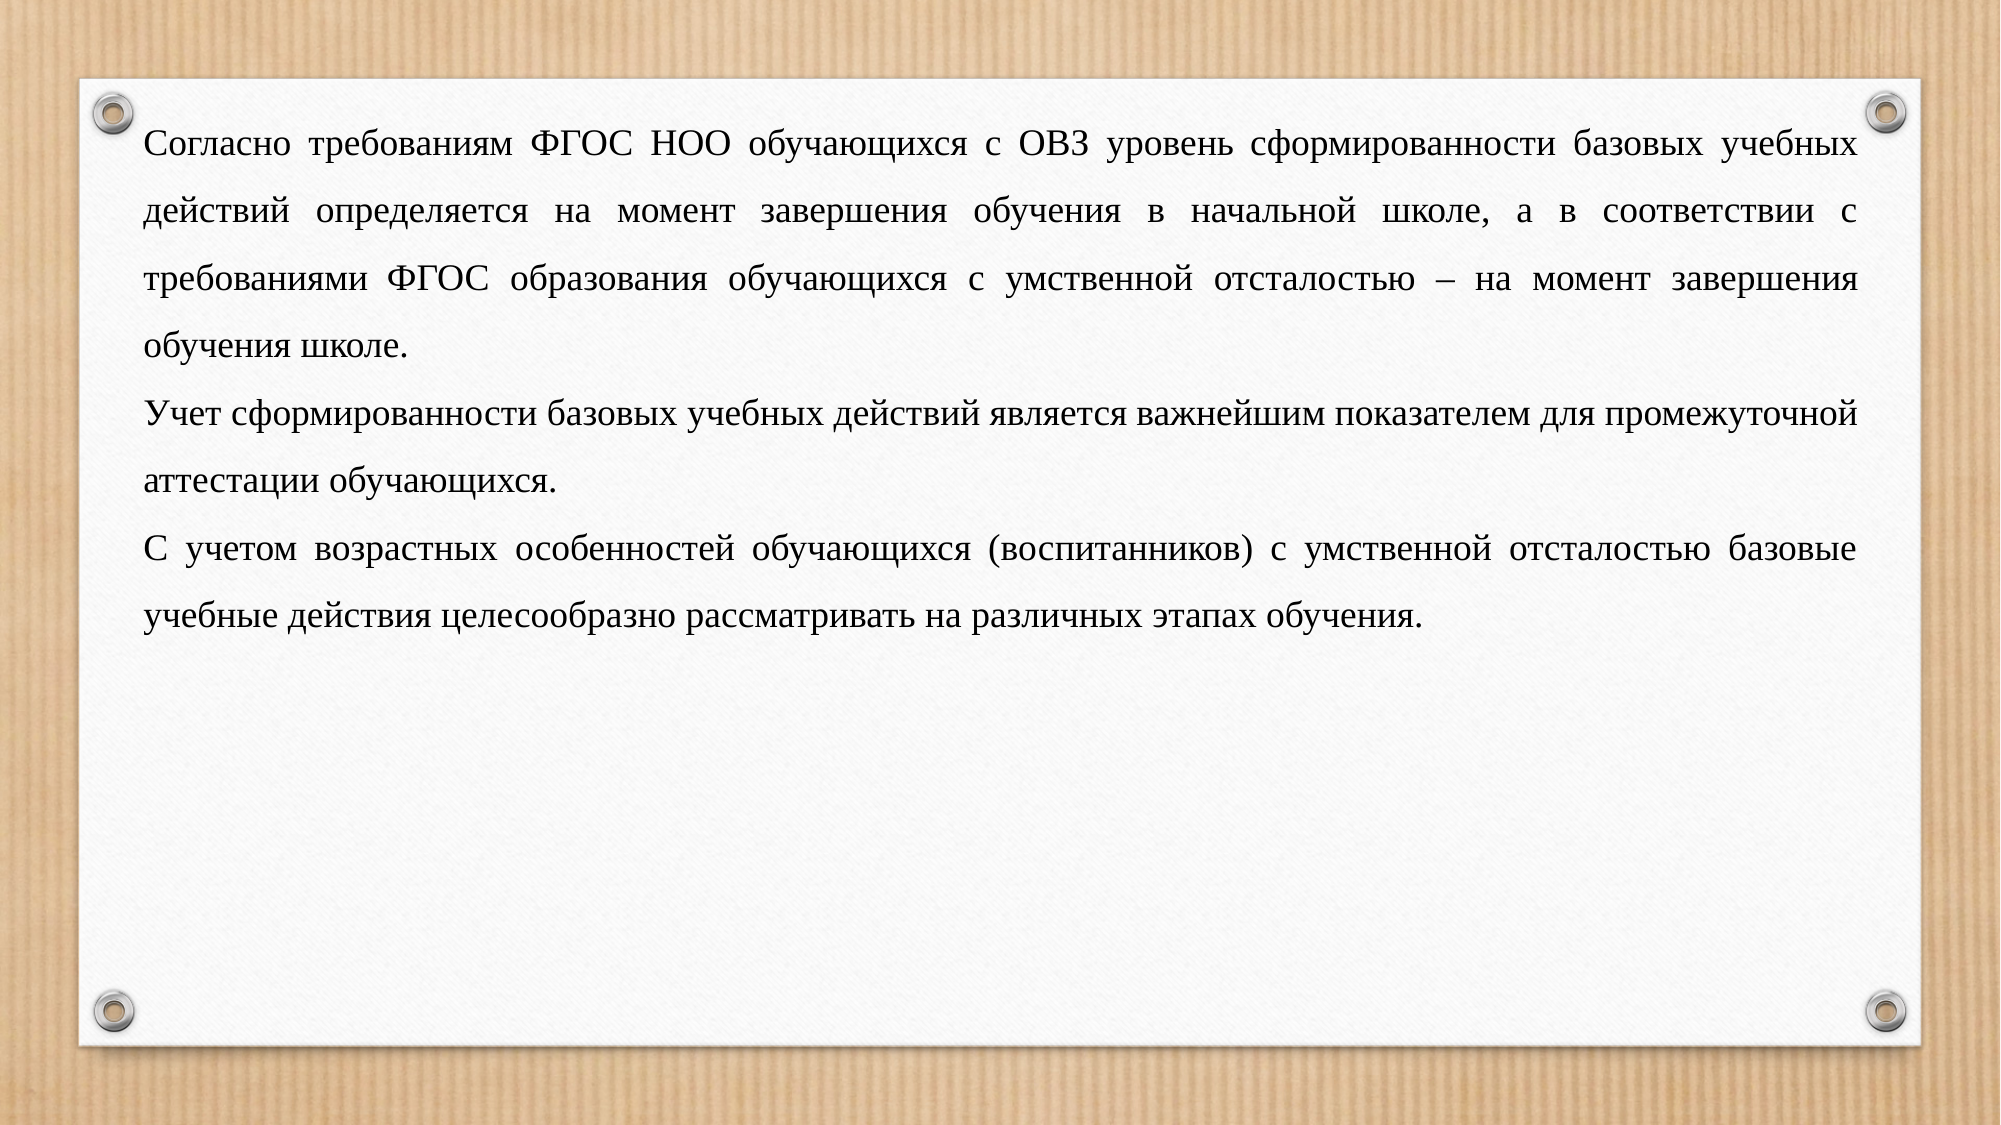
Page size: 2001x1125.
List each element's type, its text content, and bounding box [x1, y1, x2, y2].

text_box Согласно требованиям ФГОС НОО обучающихся с ОВЗ уровень сформированности базовых учебных действий определяется на момент завершения обучения в начальной школе, а в соответствии с требованиями ФГОС образования обучающихся с умственной отсталостью – на момент завершения обучения школе. Учет сформированности базовых учебных действий является важнейшим показателем для промежуточной аттестации обучающихся. С учетом возрастных особенностей обучающихся (воспитанников) с умственной отсталостью базовые учебные действия целесообразно рассматривать на различных этапах обучения. [128, 0, 1874, 643]
picture [0, 0, 2001, 1125]
